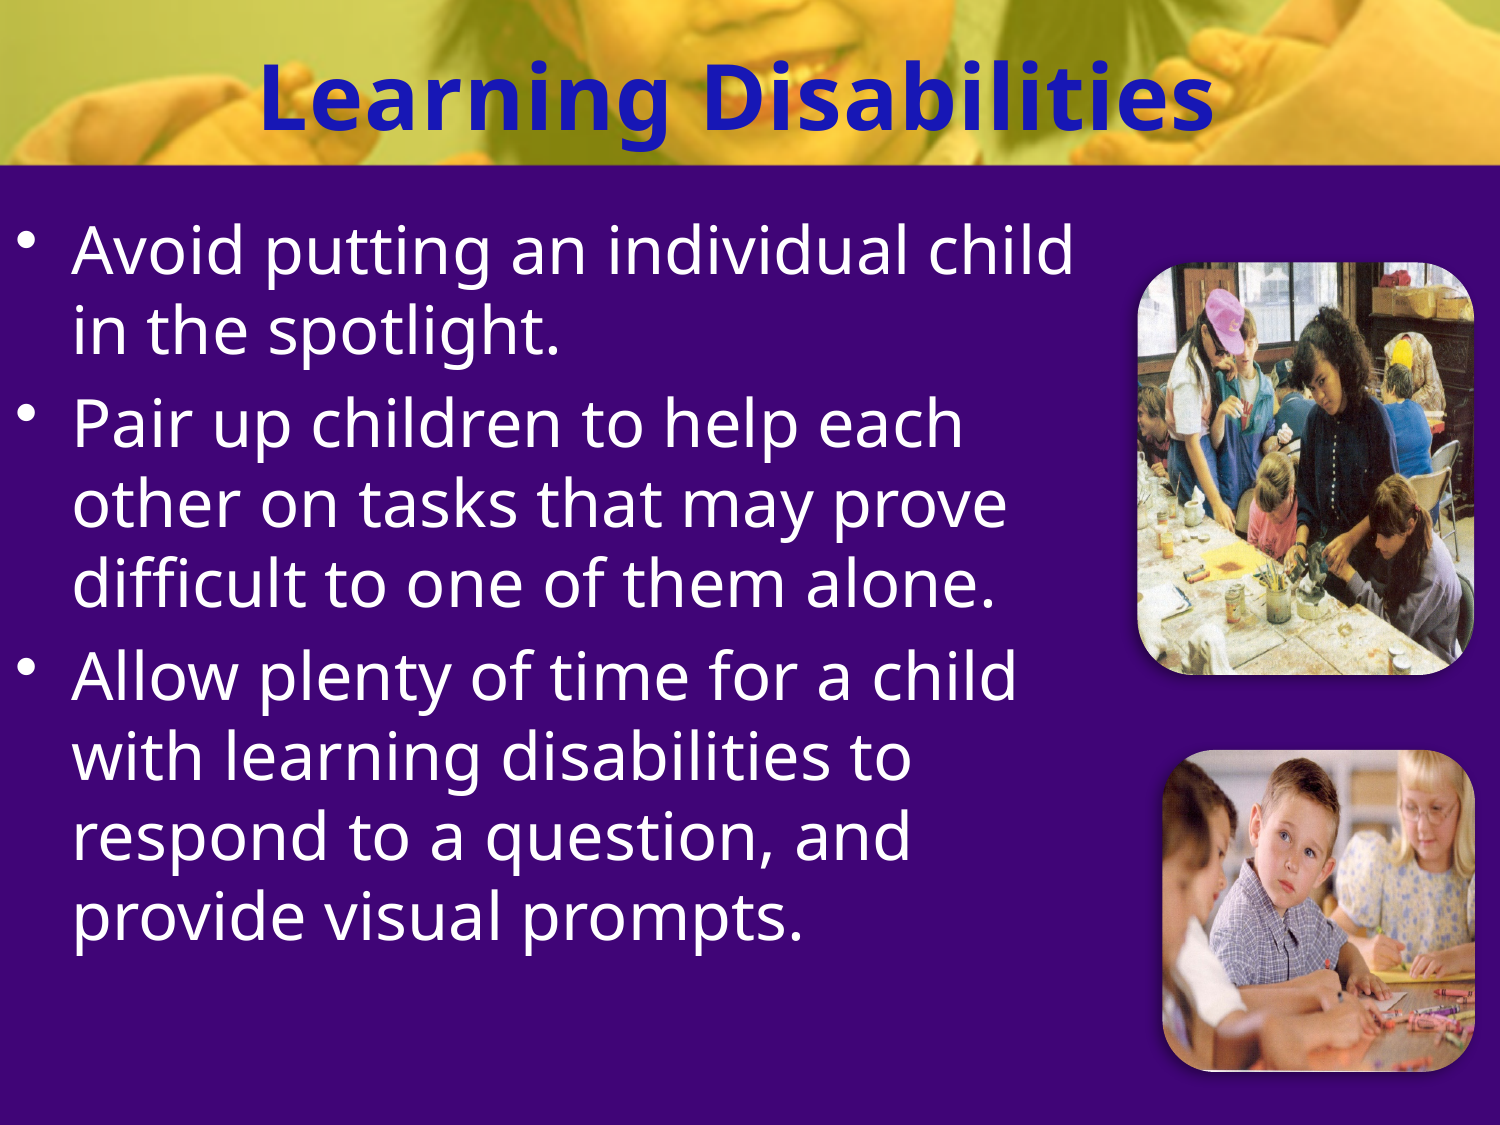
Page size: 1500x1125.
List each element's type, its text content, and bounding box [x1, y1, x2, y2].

title Learning Disabilities [87, 37, 1388, 151]
picture [0, 0, 1500, 1125]
list Avoid putting an individual child in the spotlight. Pair up children to help each other on tasks that may prove difficult to one of them alone. Allow plenty of time for a child with learning disabilities to respond to a question, and provide visual prompts. [0, 199, 1138, 1063]
